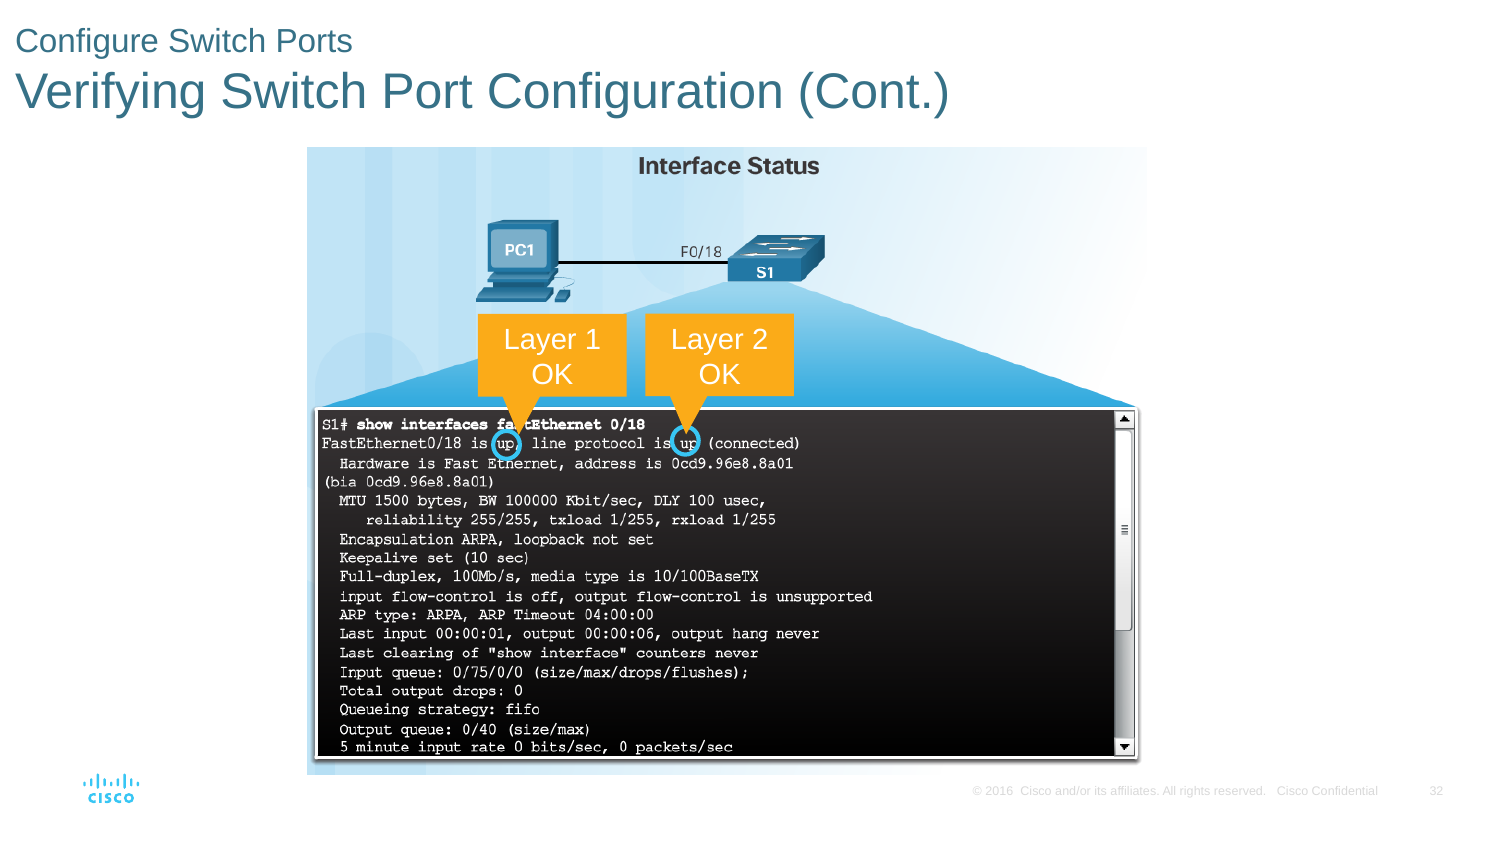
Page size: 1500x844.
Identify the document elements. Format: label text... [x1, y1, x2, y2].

picture [307, 147, 1147, 776]
title Configure Switch Ports Verifying Switch Port Configuration (Cont.) [0, 6, 1500, 131]
